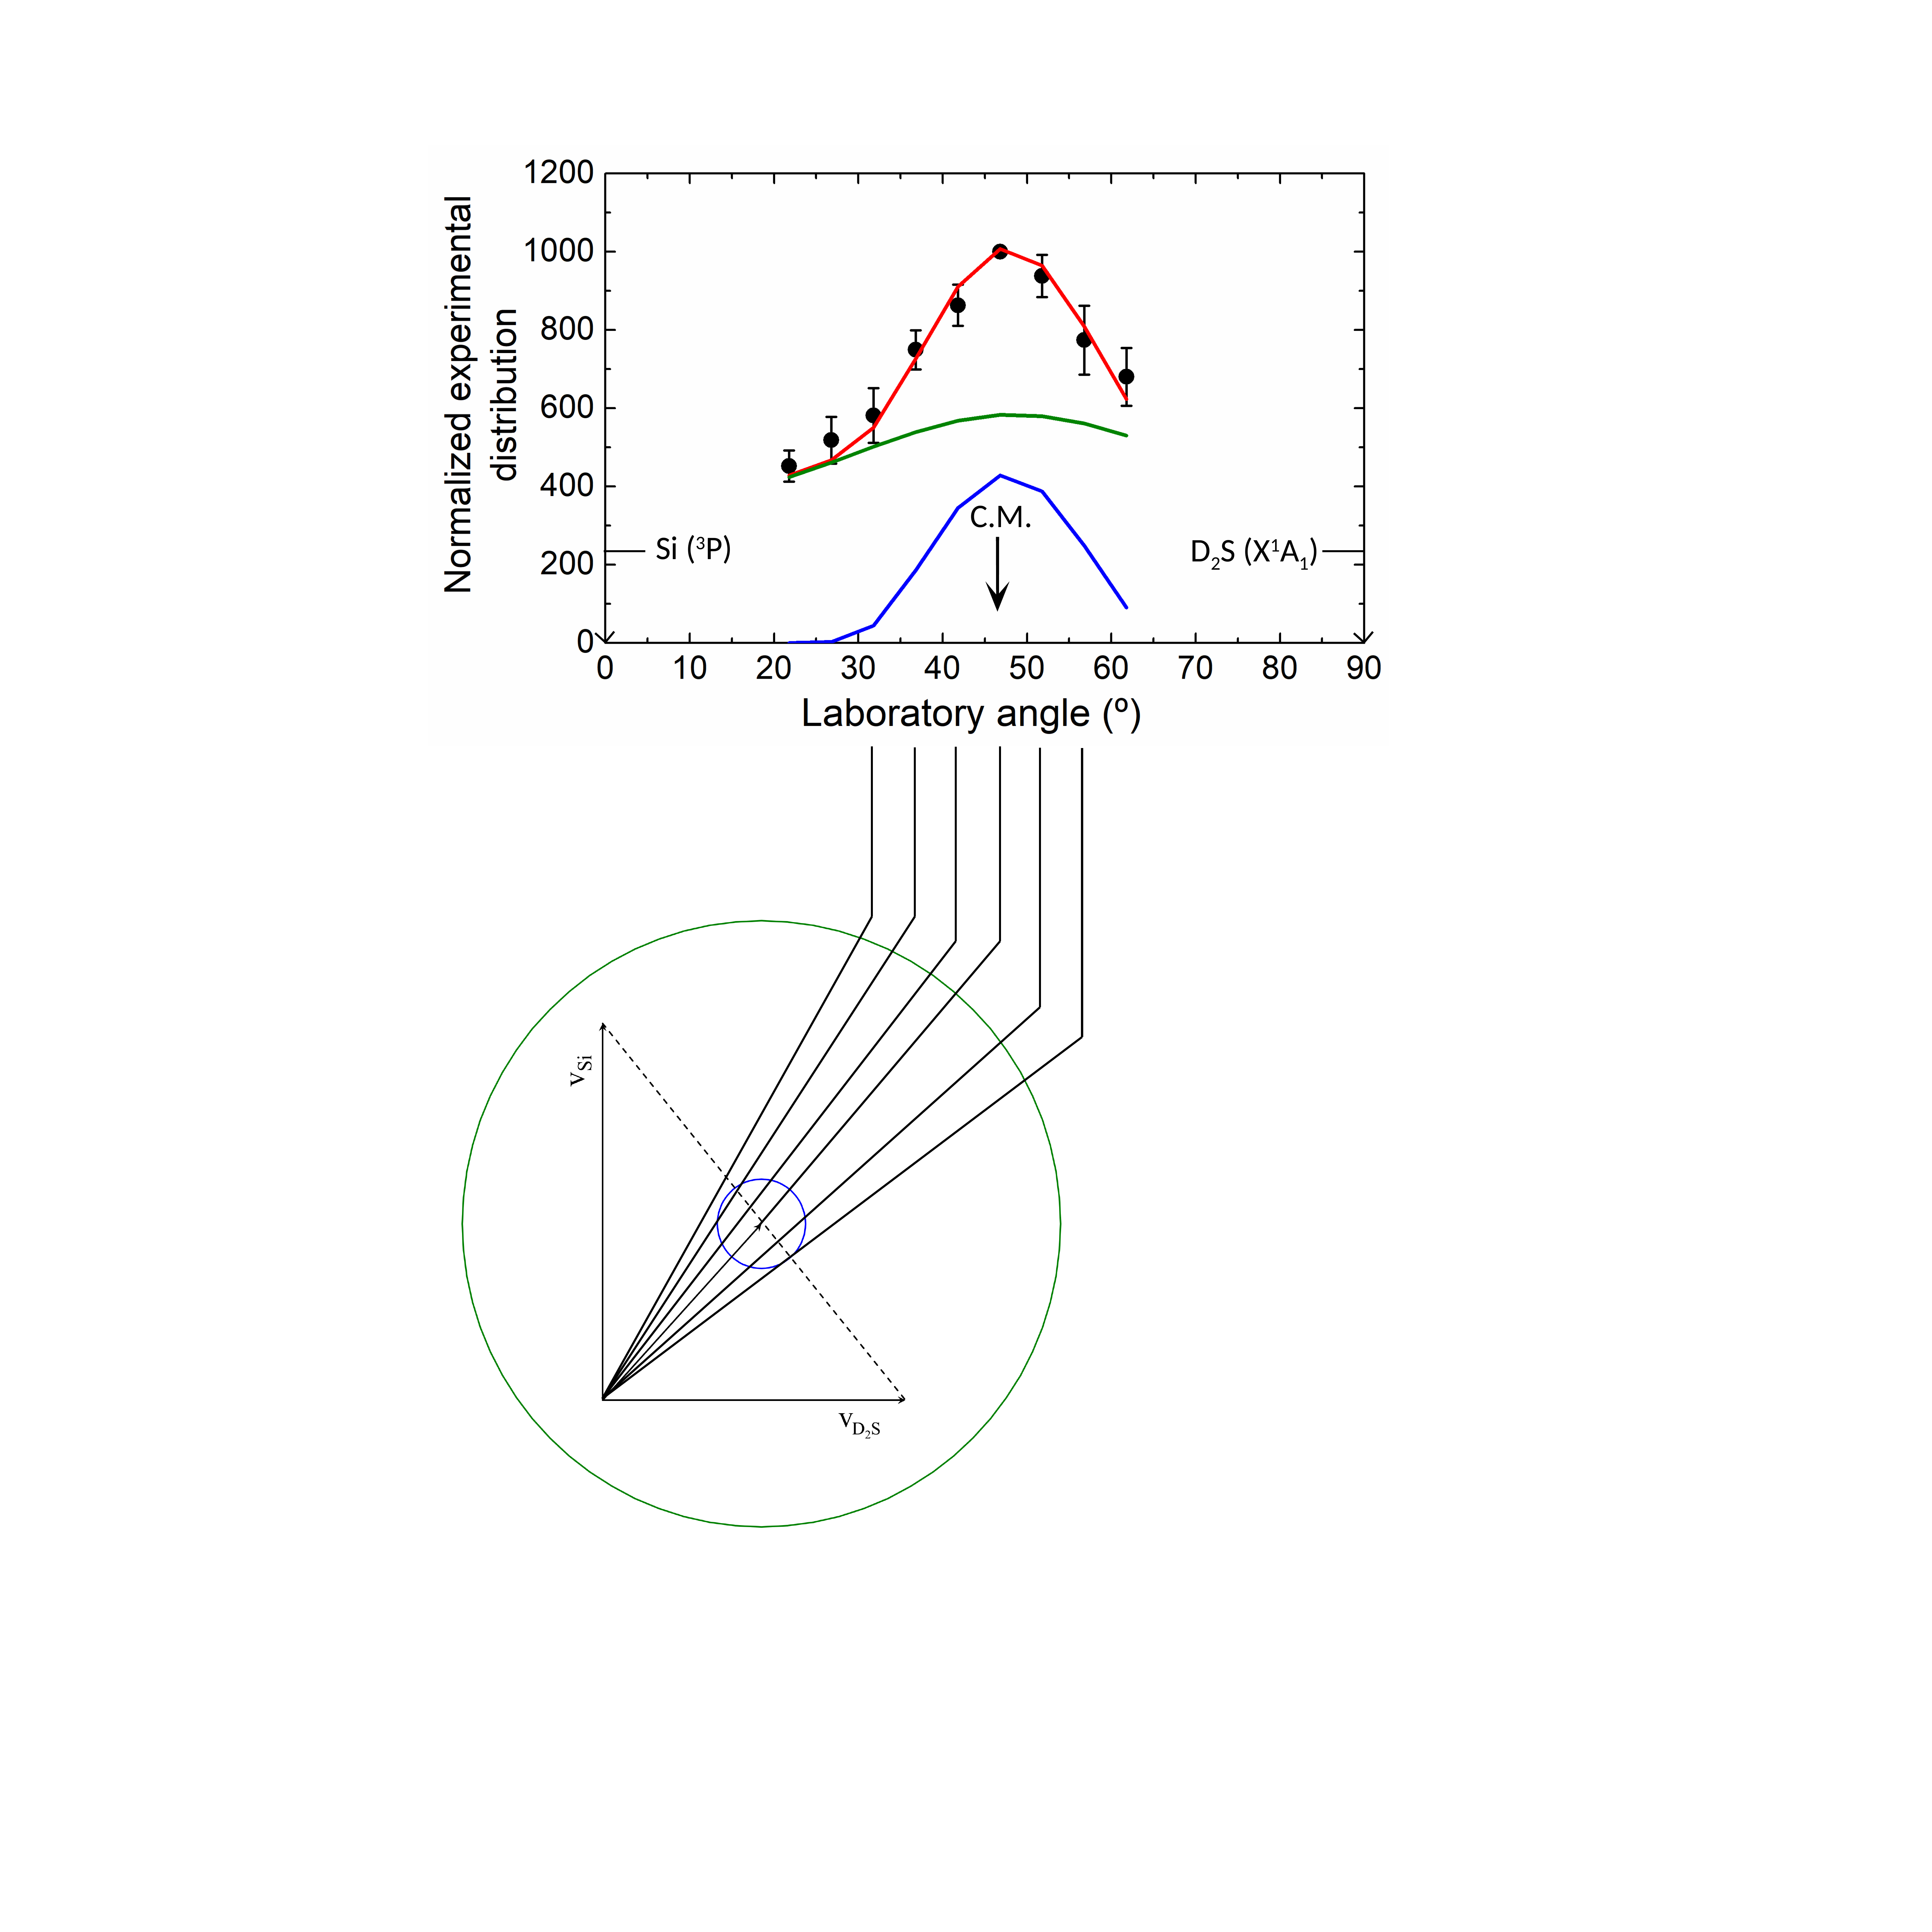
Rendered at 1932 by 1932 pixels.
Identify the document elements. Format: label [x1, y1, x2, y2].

text_box [596, 630, 615, 643]
text_box [428, 145, 1389, 1547]
text_box [1355, 630, 1374, 643]
